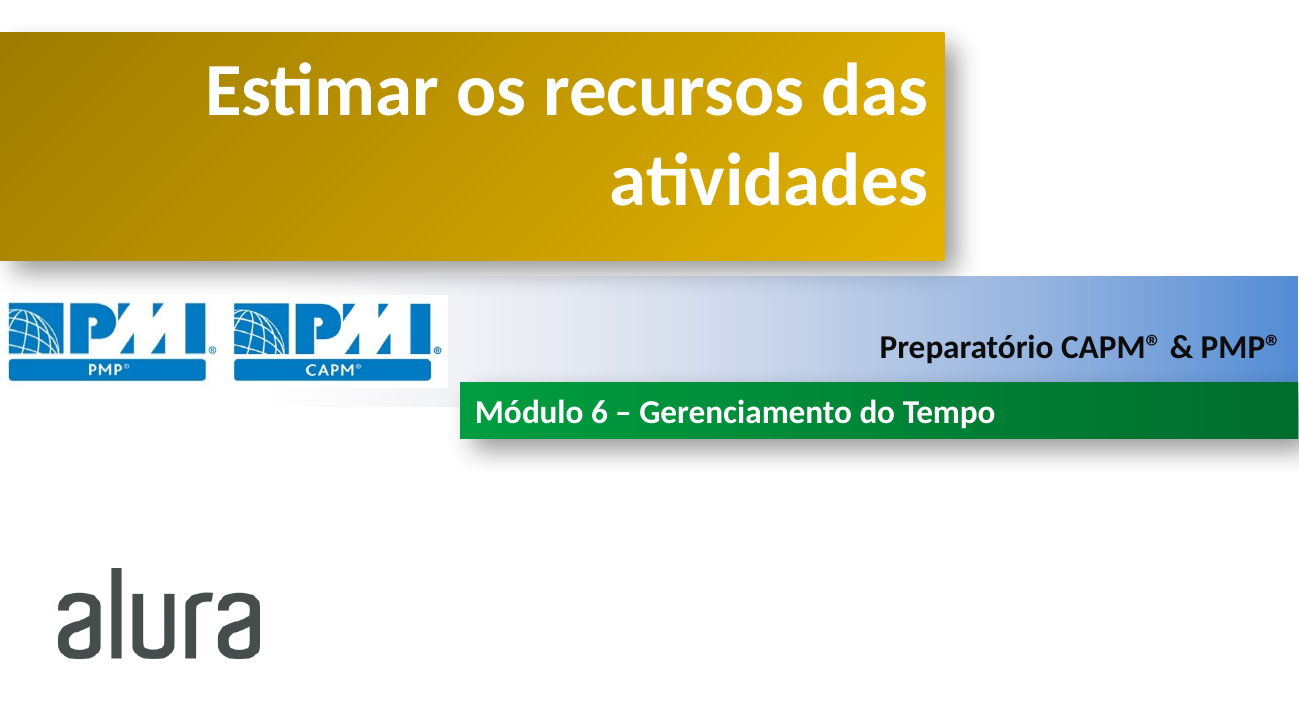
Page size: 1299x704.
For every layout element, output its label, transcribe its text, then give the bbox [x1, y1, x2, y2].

text_box [270, 374, 1298, 407]
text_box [0, 294, 449, 390]
picture [58, 568, 260, 660]
text_box Módulo 6 – Gerenciamento do Tempo [460, 382, 1299, 439]
text_box Estimar os recursos das atividades [0, 32, 945, 261]
text_box Preparatório CAPM® & PMP® [452, 317, 1298, 374]
text_box [270, 276, 1298, 317]
